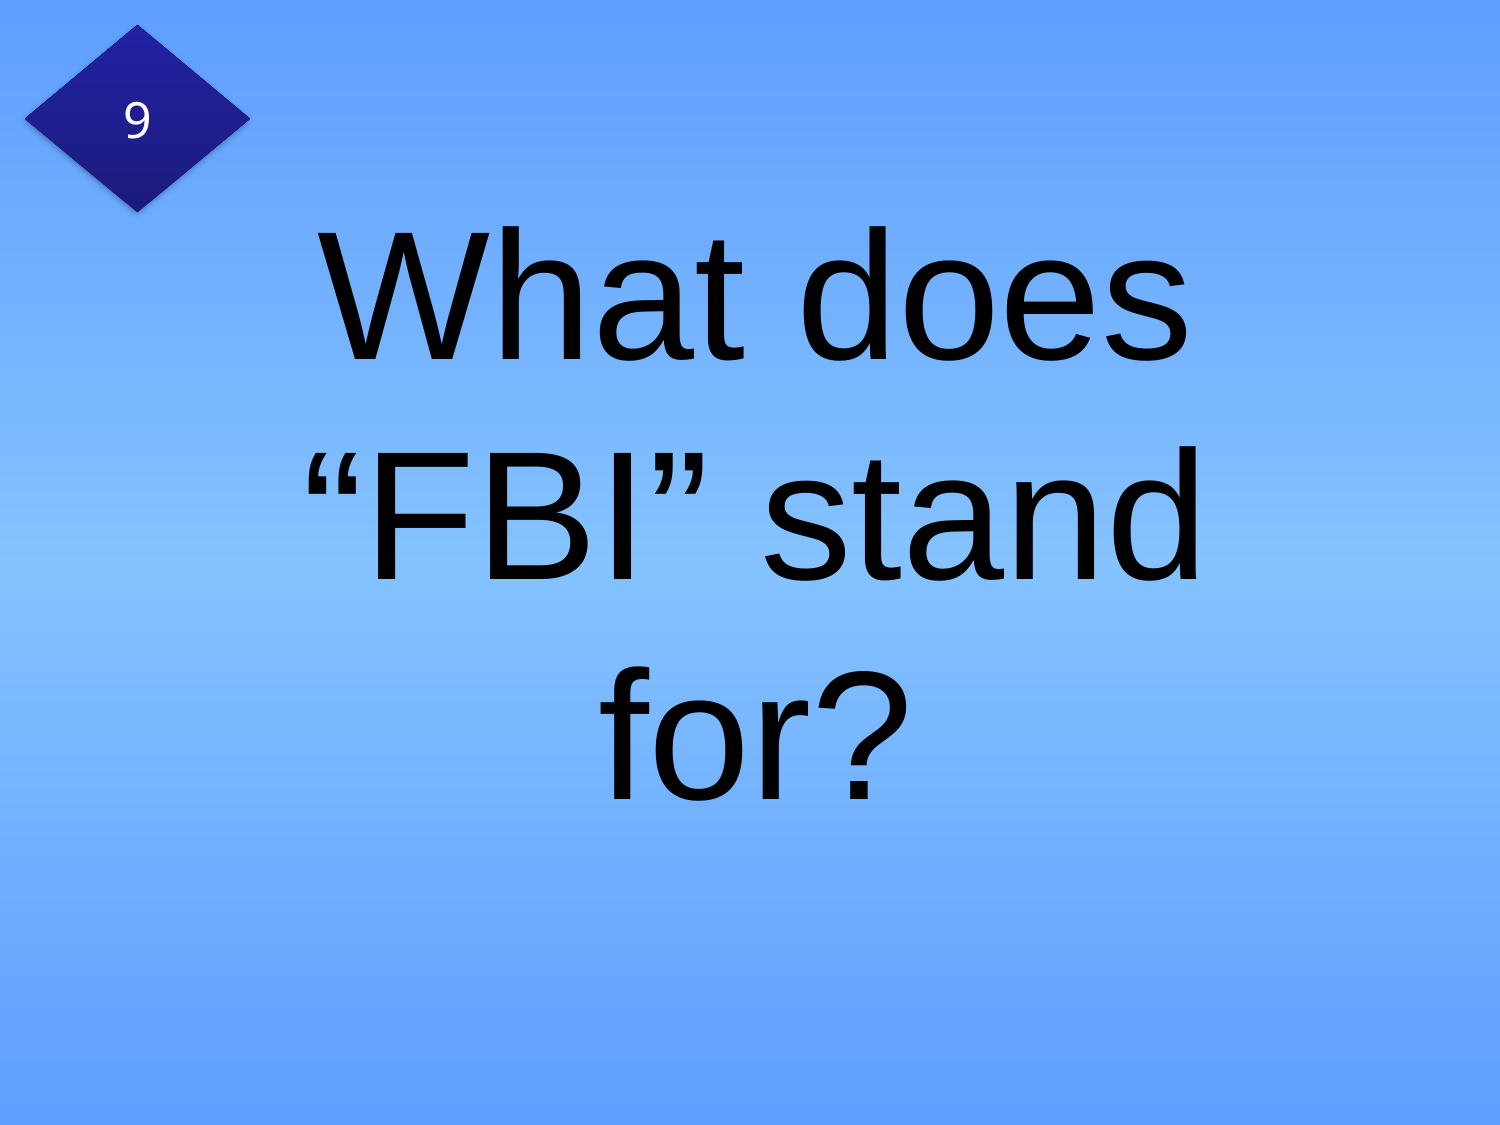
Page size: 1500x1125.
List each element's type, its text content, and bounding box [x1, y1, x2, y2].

text_box 9 [24, 24, 250, 213]
title What does “FBI” stand for? [112, 137, 1401, 876]
